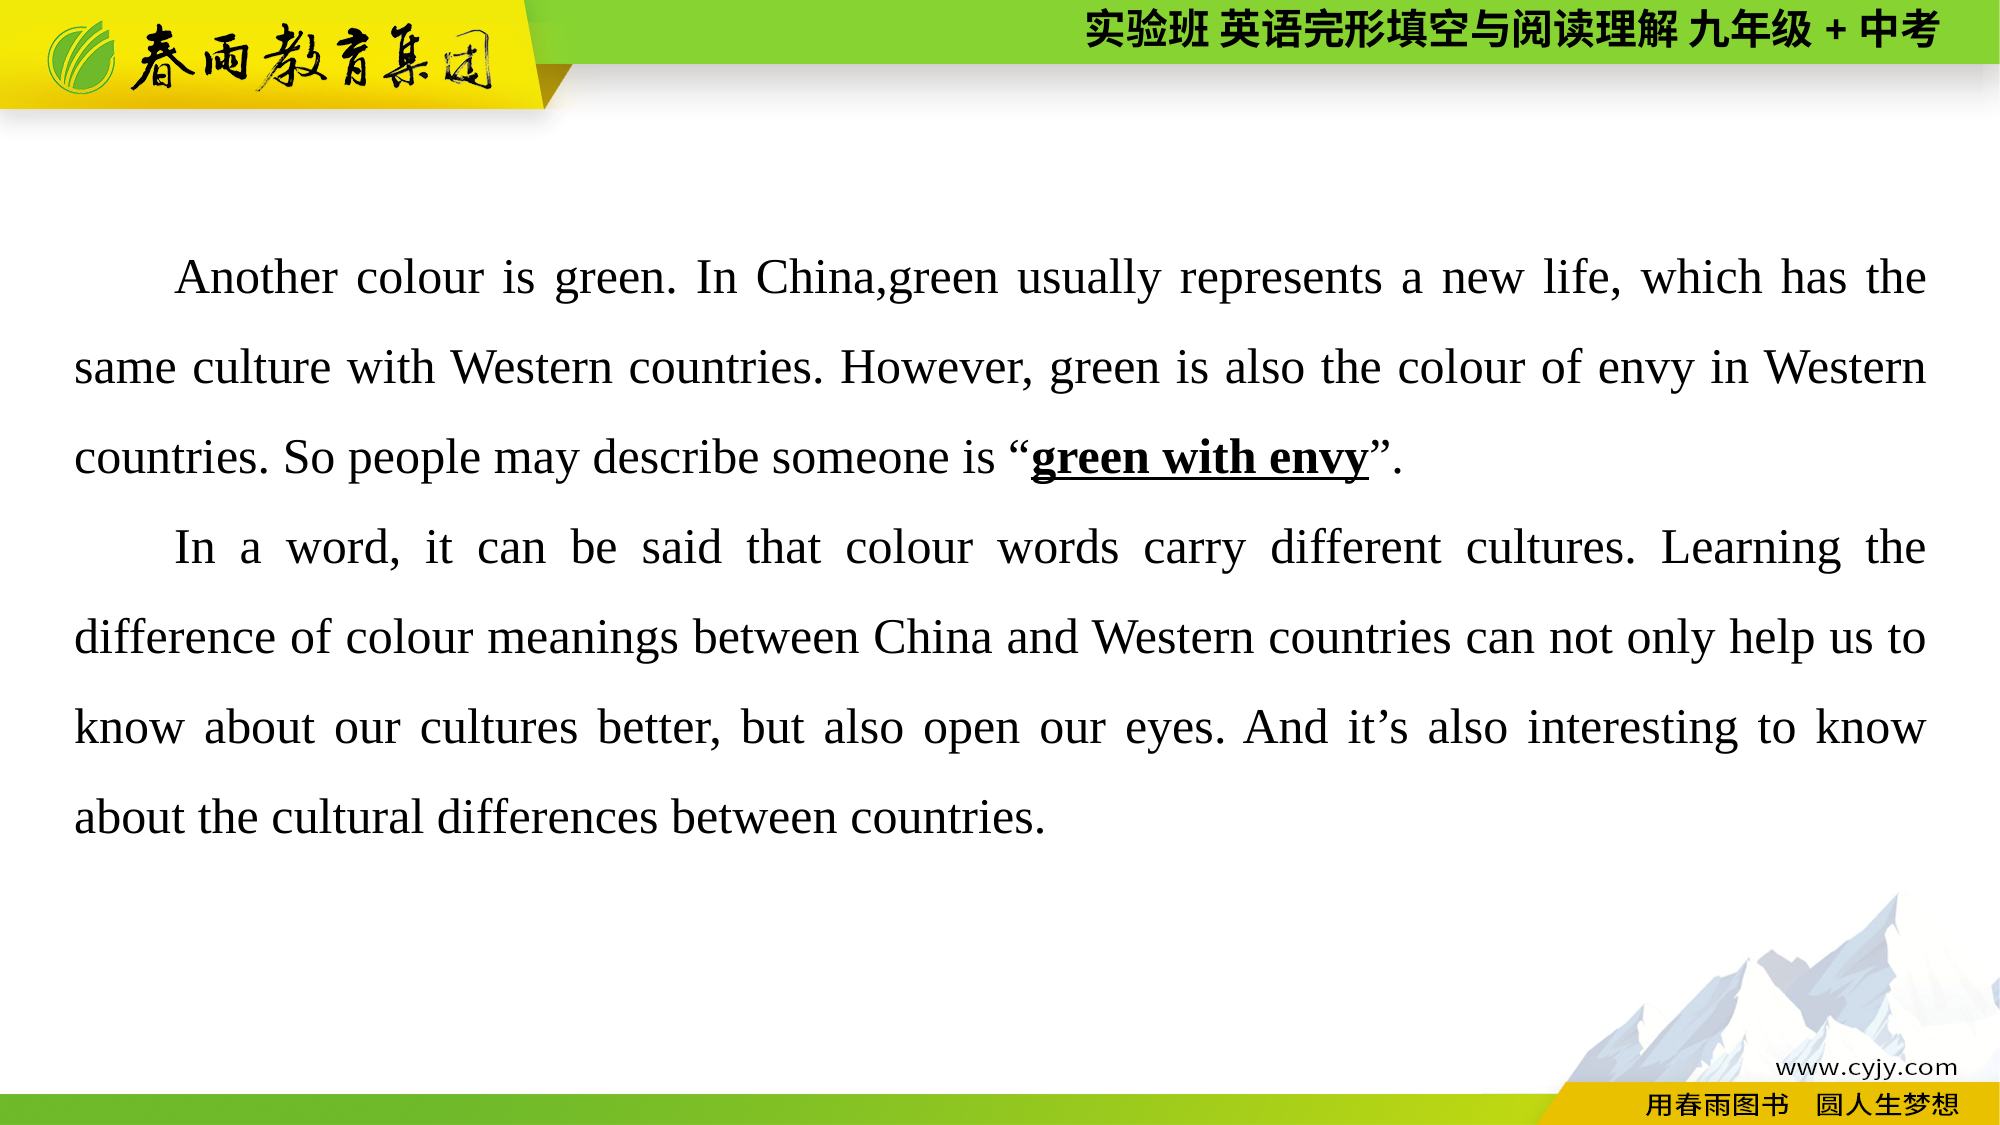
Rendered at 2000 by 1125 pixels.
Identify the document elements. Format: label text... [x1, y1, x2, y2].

picture [0, 0, 2000, 1125]
list Another colour is green. In China,green usually represents a new life, which has the same culture with Western countries. However, green is also the colour of envy in Western countries. So people may describe someone is “green with envy”. In a word, it can be said that colour words carry different cultures. Learning the difference of colour meanings between China and Western countries can not only help us to know about our cultures better, but also open our eyes. And it’s also interesting to know about the cultural differences between countries. [59, 206, 1944, 858]
